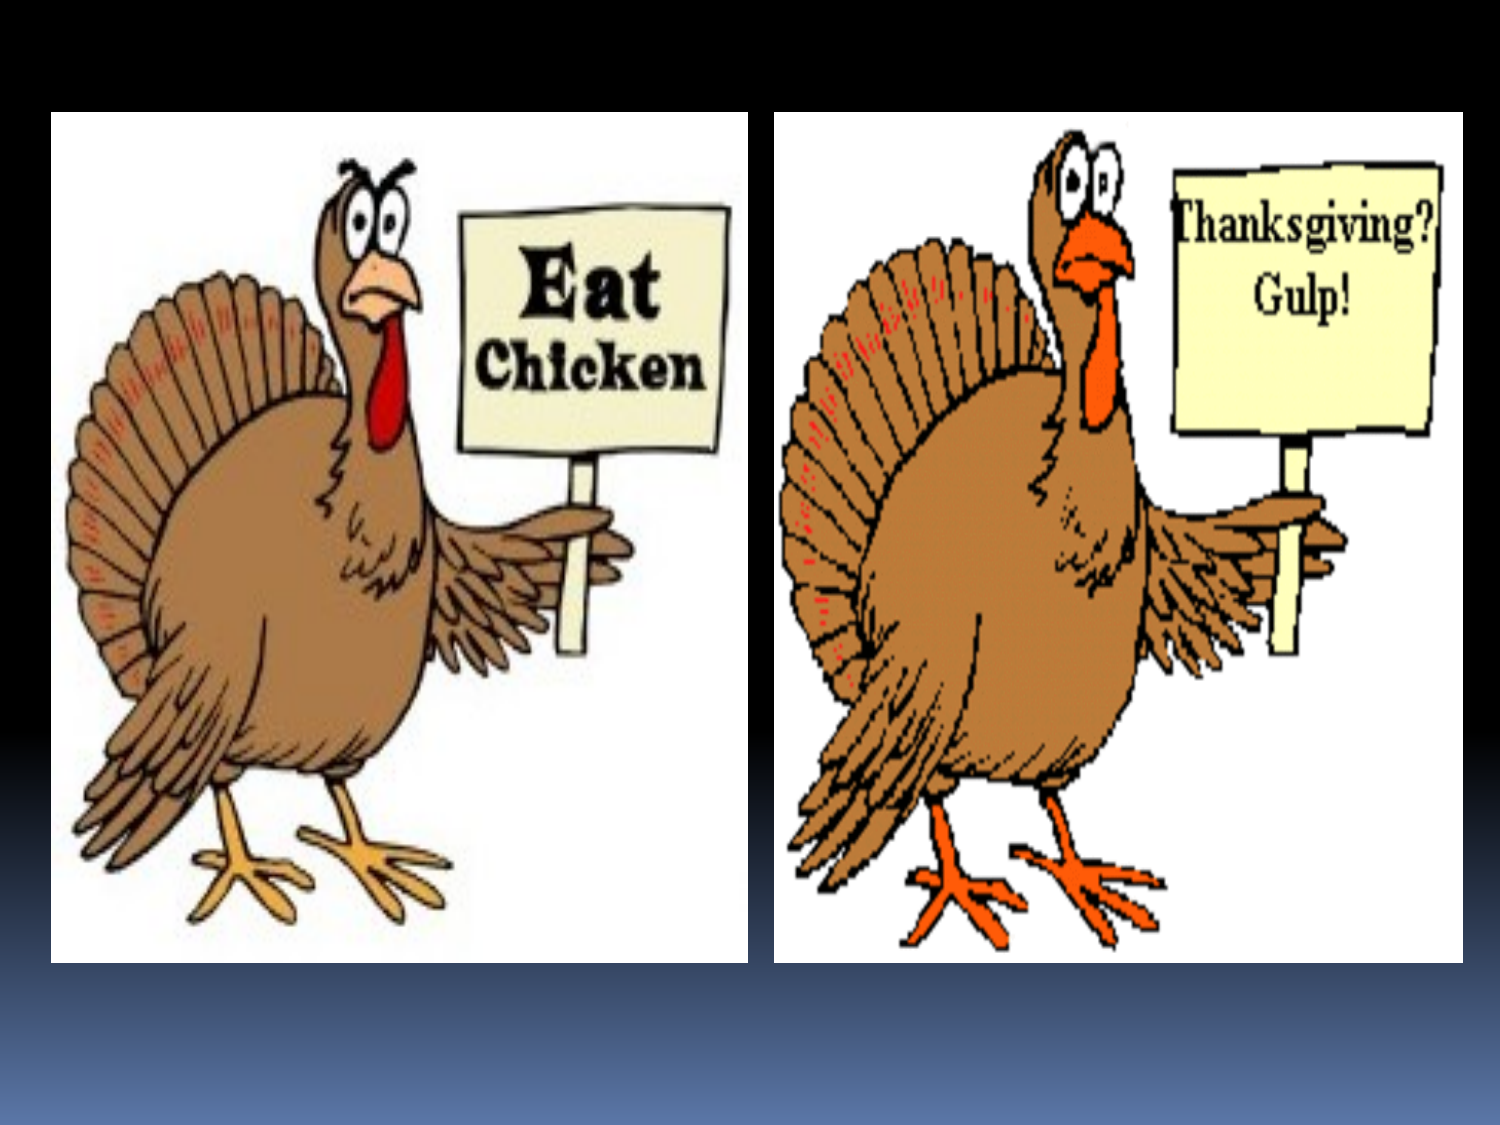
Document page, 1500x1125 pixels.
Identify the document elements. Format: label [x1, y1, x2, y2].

picture [51, 112, 748, 963]
picture [774, 112, 1463, 963]
